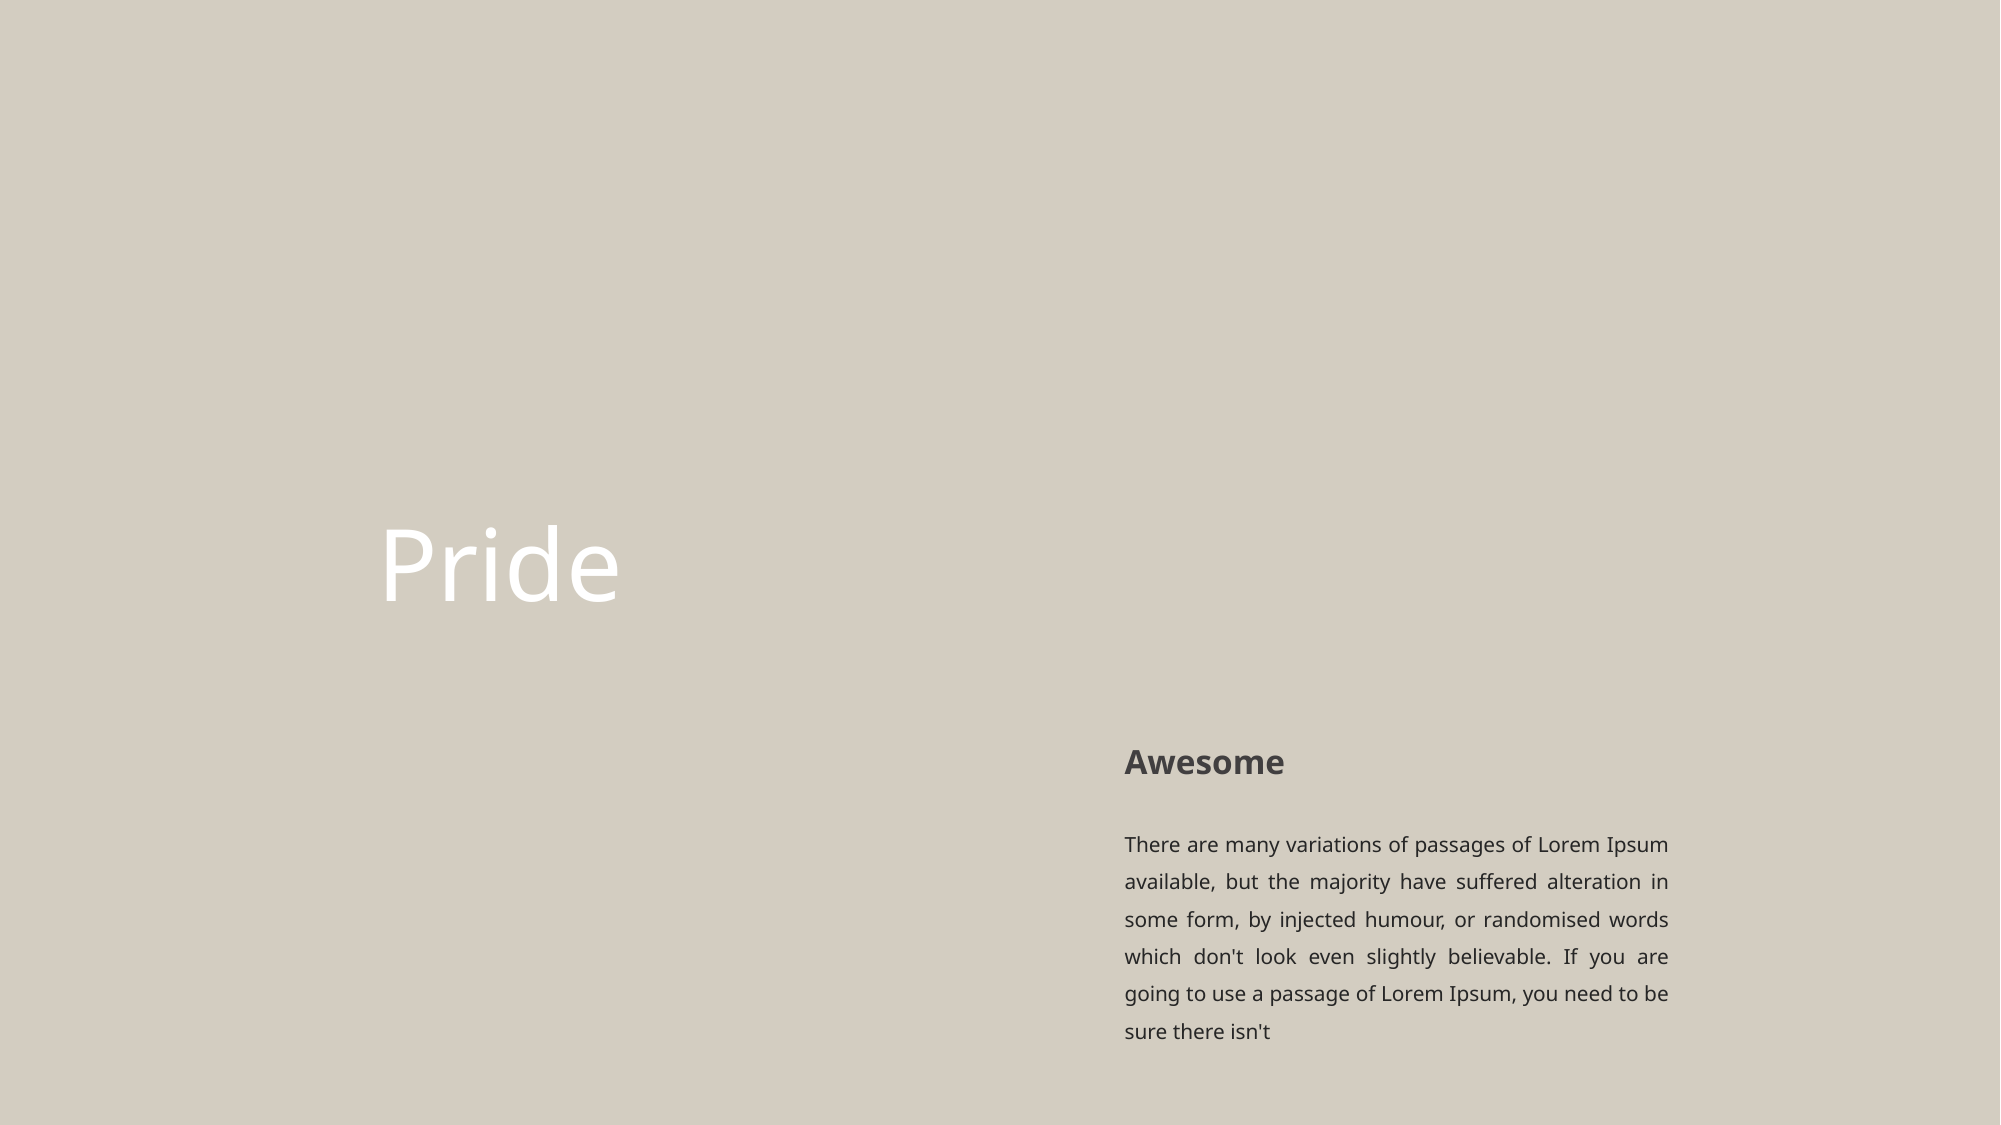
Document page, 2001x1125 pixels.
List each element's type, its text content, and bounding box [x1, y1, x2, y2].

text_box Pride [0, 494, 999, 629]
picture [999, 0, 2000, 1125]
